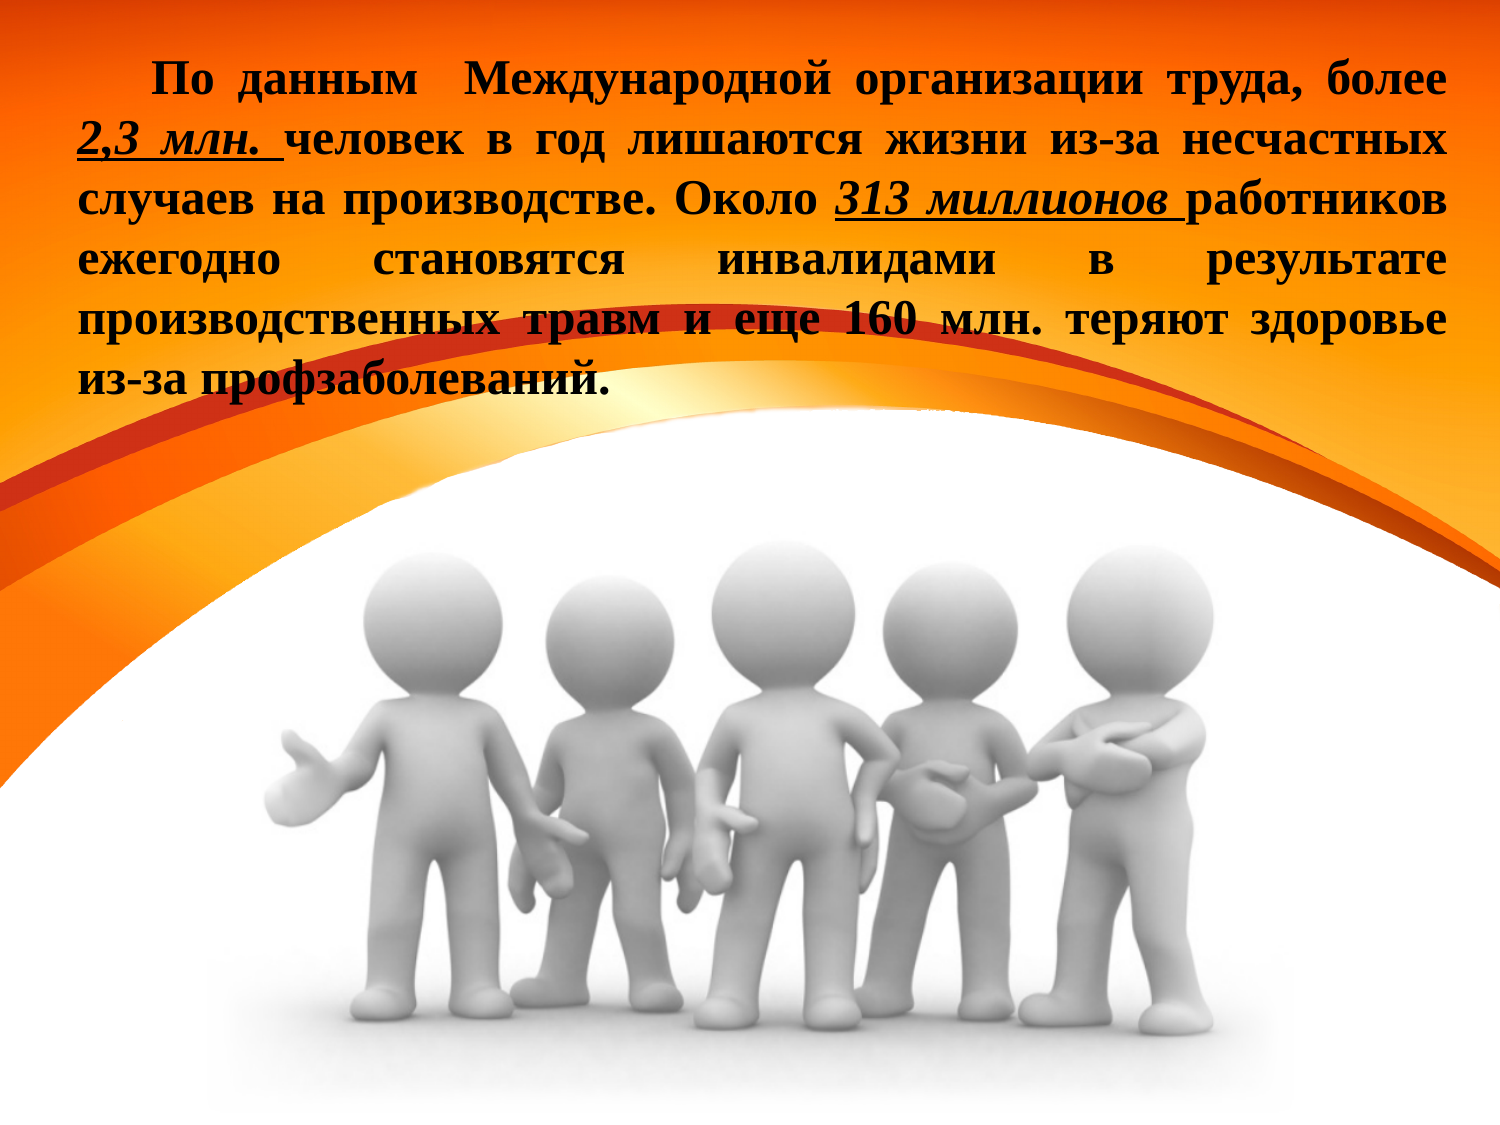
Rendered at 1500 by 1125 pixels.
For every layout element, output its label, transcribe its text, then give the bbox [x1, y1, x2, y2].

title Нулевой травматизм [322, 856, 1178, 1087]
text_box По данным Международной организации труда, более 2,3 млн. человек в год лишаются жизни из-за несчастных случаев на производстве. Около 313 миллионов работников ежегодно становятся инвалидами в результате производственных травм и еще 160 млн. теряют здоровье из-за профзаболеваний. [62, 37, 1463, 413]
picture [0, 0, 1500, 1083]
